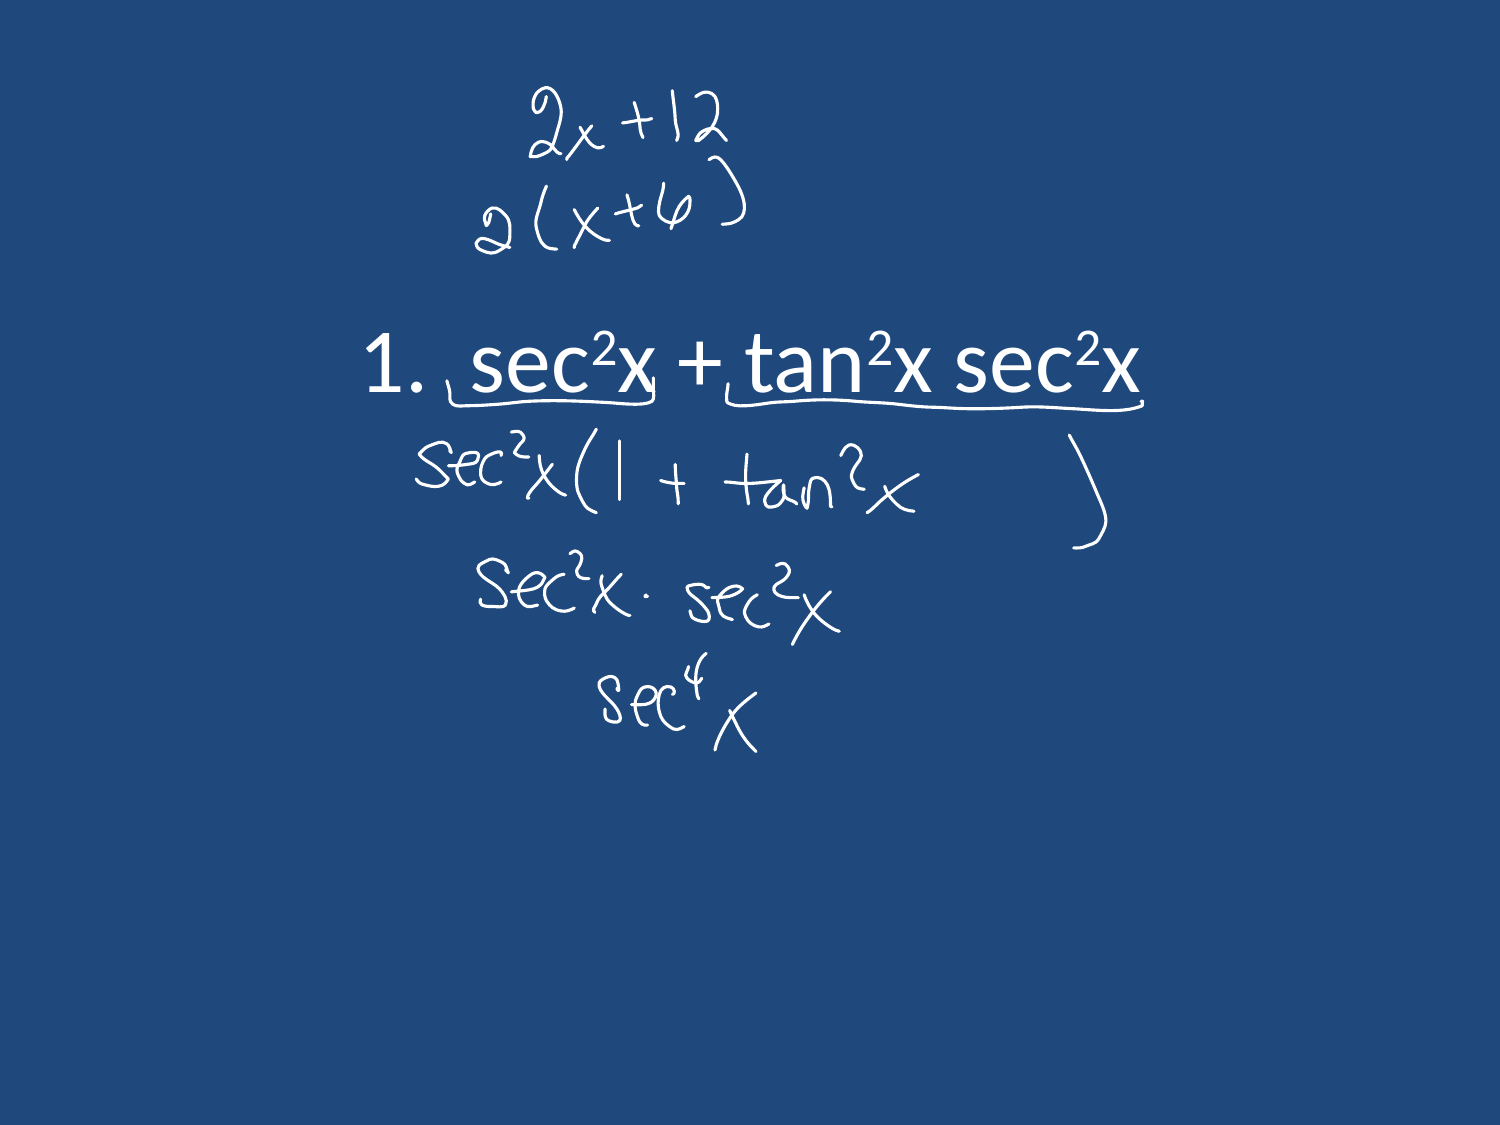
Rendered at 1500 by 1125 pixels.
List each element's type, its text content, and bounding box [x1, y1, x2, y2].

title 1. sec2x + tan2x sec2x [75, 262, 1425, 450]
